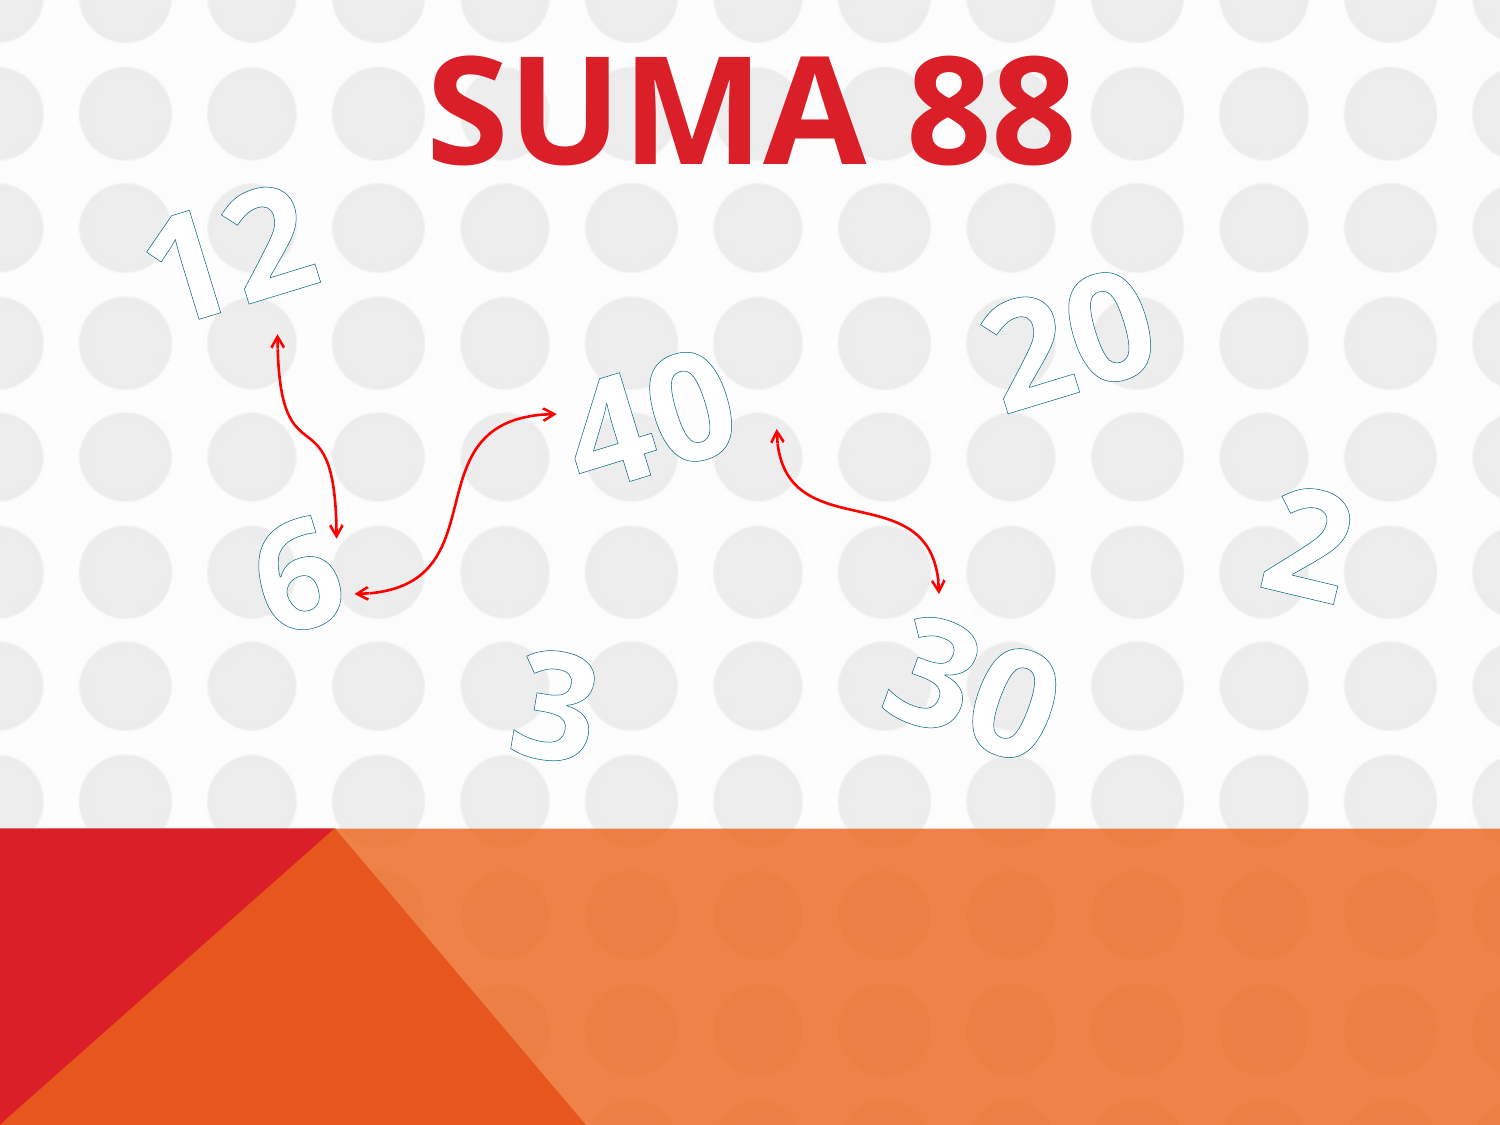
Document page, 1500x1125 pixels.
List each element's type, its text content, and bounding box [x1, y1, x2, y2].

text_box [204, 406, 410, 467]
text_box 12 [101, 125, 351, 371]
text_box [354, 413, 557, 595]
title Suma 88 [135, 60, 1369, 150]
text_box 40 [523, 290, 770, 536]
text_box 6 [211, 474, 379, 680]
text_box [775, 430, 941, 593]
text_box 30 [848, 567, 1105, 809]
text_box 3 [483, 601, 631, 806]
text_box 2 [1231, 429, 1390, 646]
text_box 20 [942, 210, 1192, 456]
